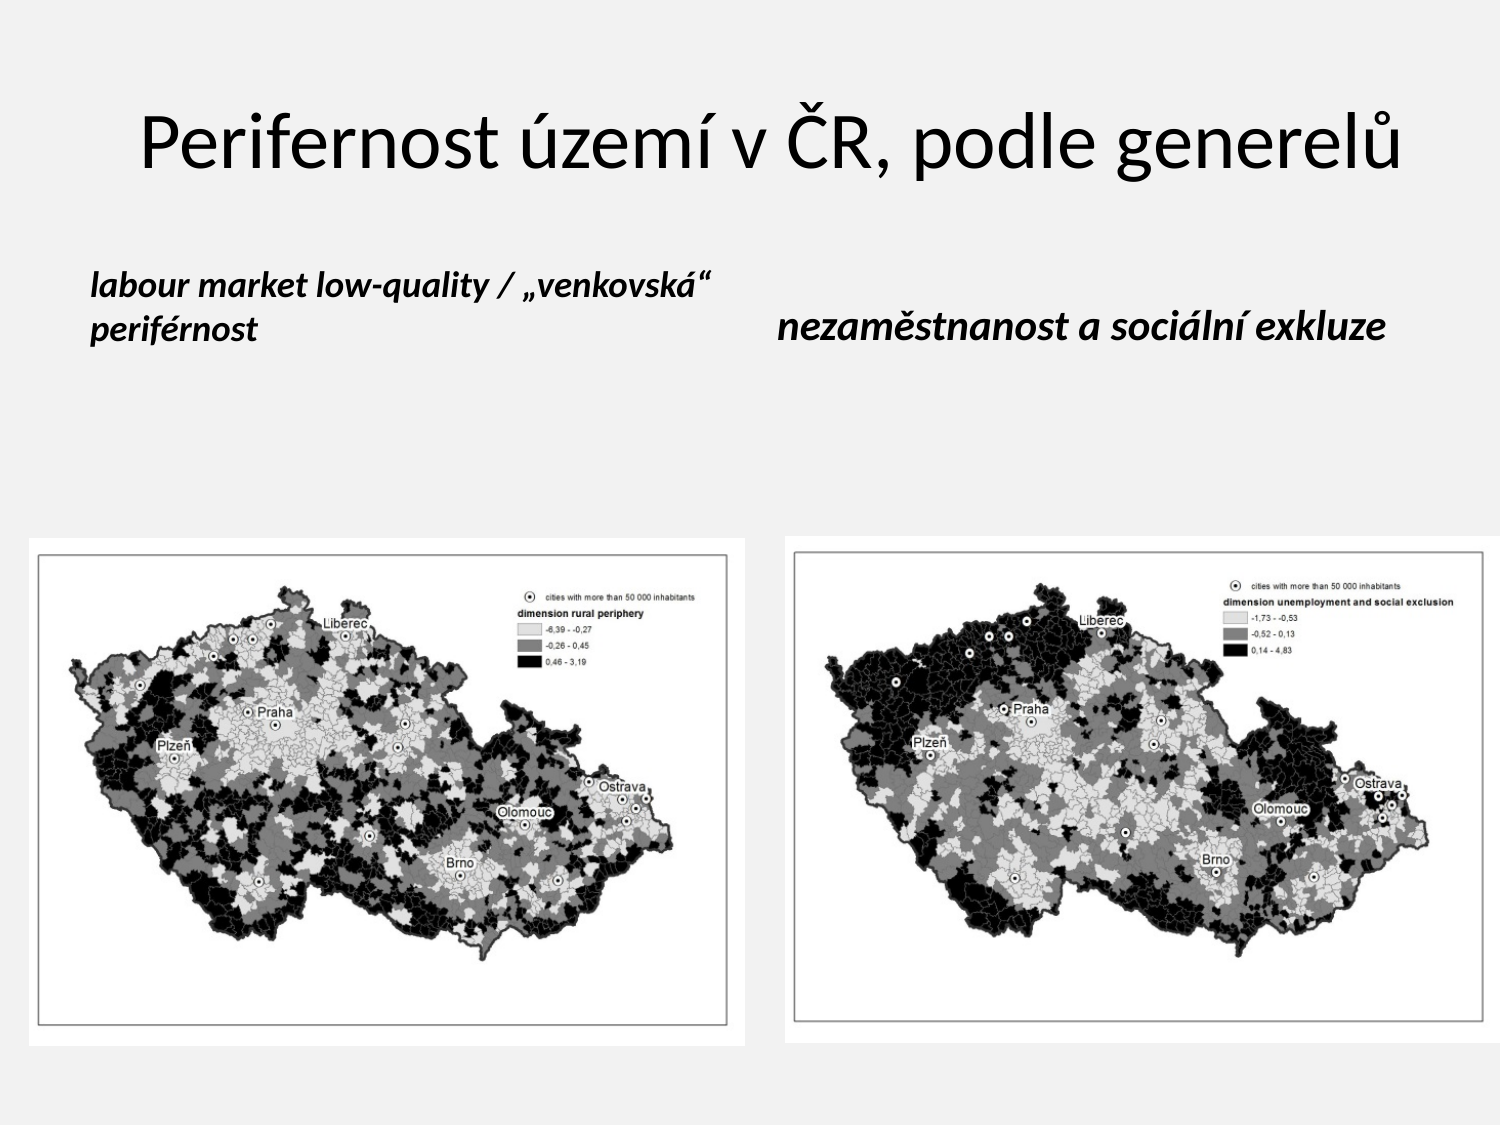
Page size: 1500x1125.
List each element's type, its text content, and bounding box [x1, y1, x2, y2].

picture [29, 538, 745, 1046]
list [785, 536, 1500, 1044]
list nezaměstnanost a sociální exkluze [761, 251, 1425, 357]
title Perifernost území v ČR, podle generelů [75, 42, 1471, 231]
list labour market low-quality / „venkovská“ periférnost [75, 251, 738, 357]
